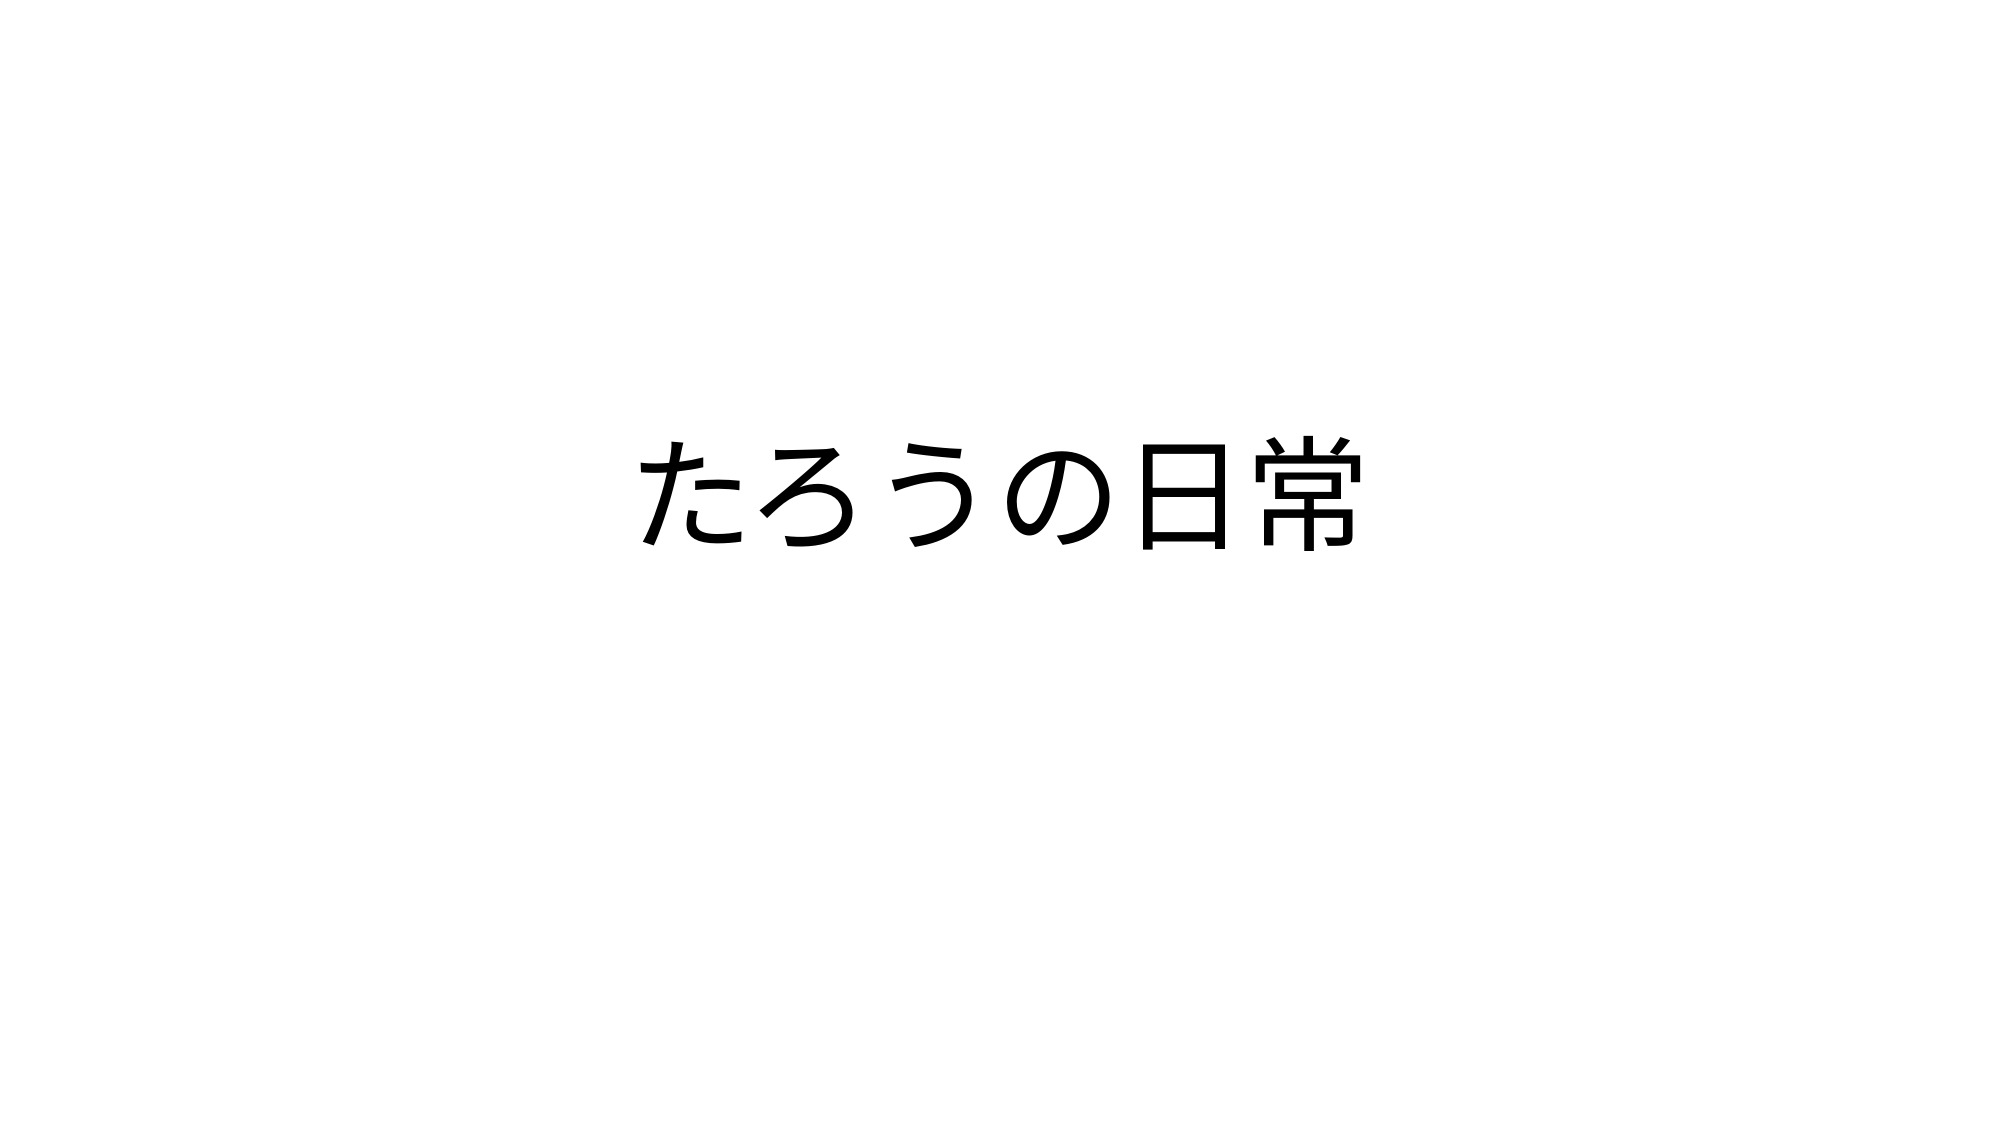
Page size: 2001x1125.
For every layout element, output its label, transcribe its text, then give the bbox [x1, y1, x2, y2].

title たろうの日常 [249, 184, 1750, 576]
